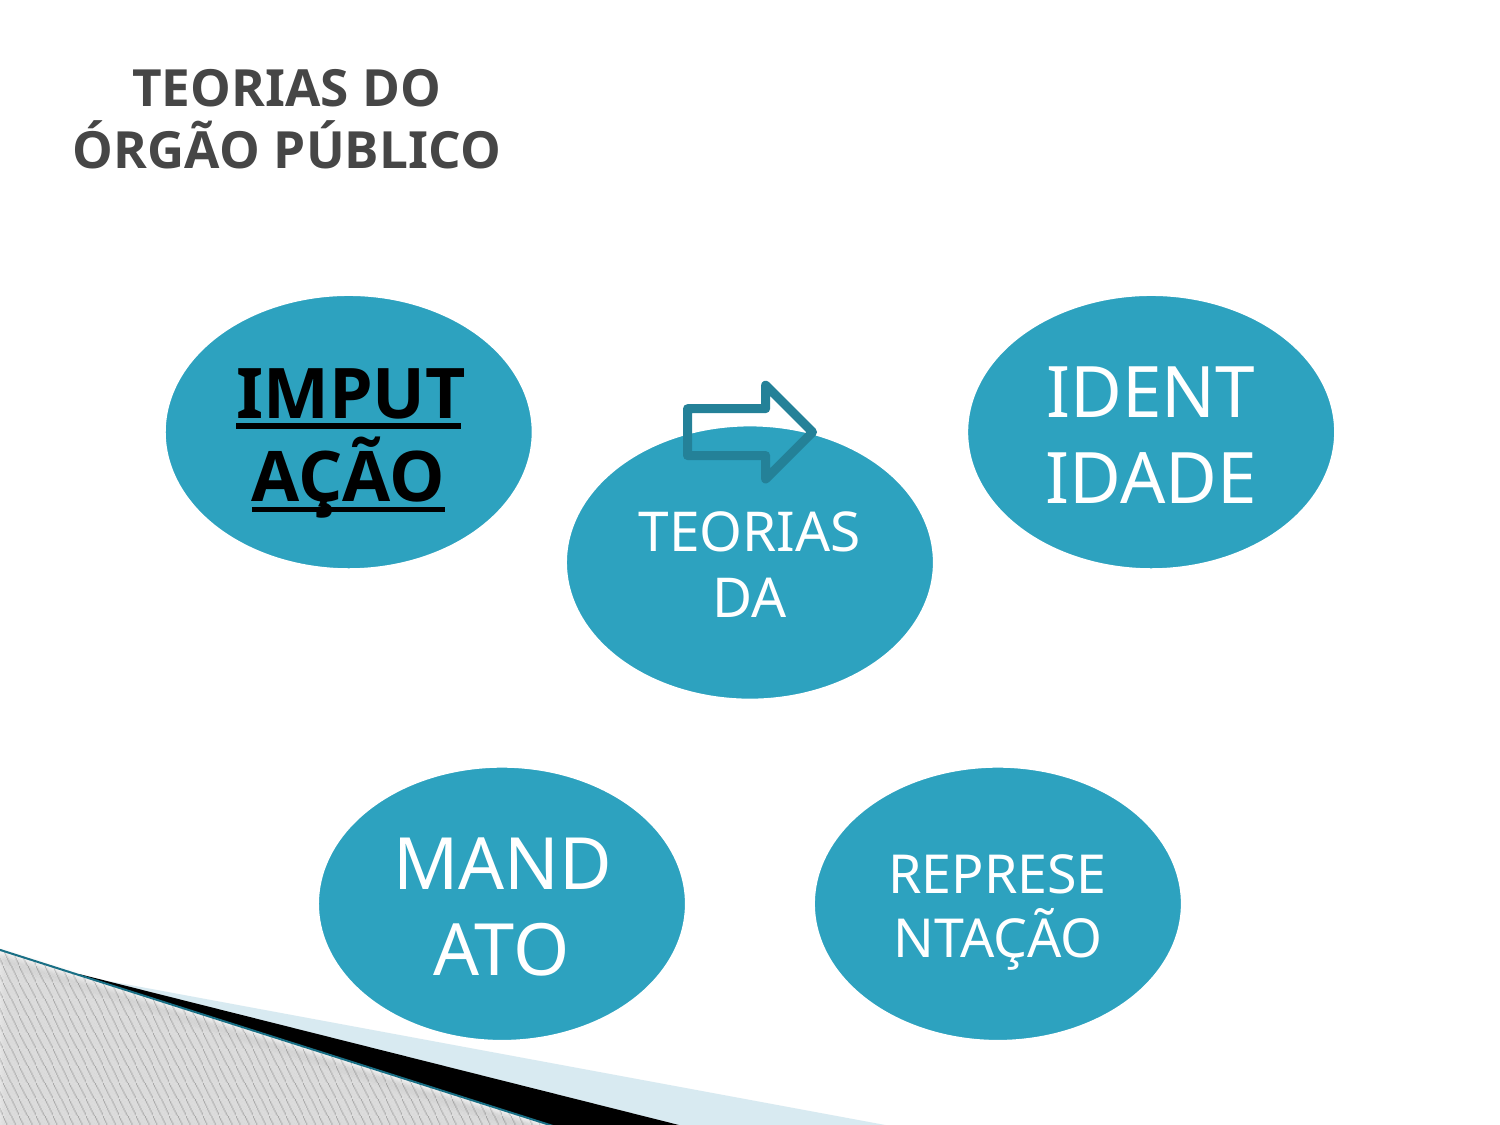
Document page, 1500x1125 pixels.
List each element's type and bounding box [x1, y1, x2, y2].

list [0, 0, 1500, 1125]
